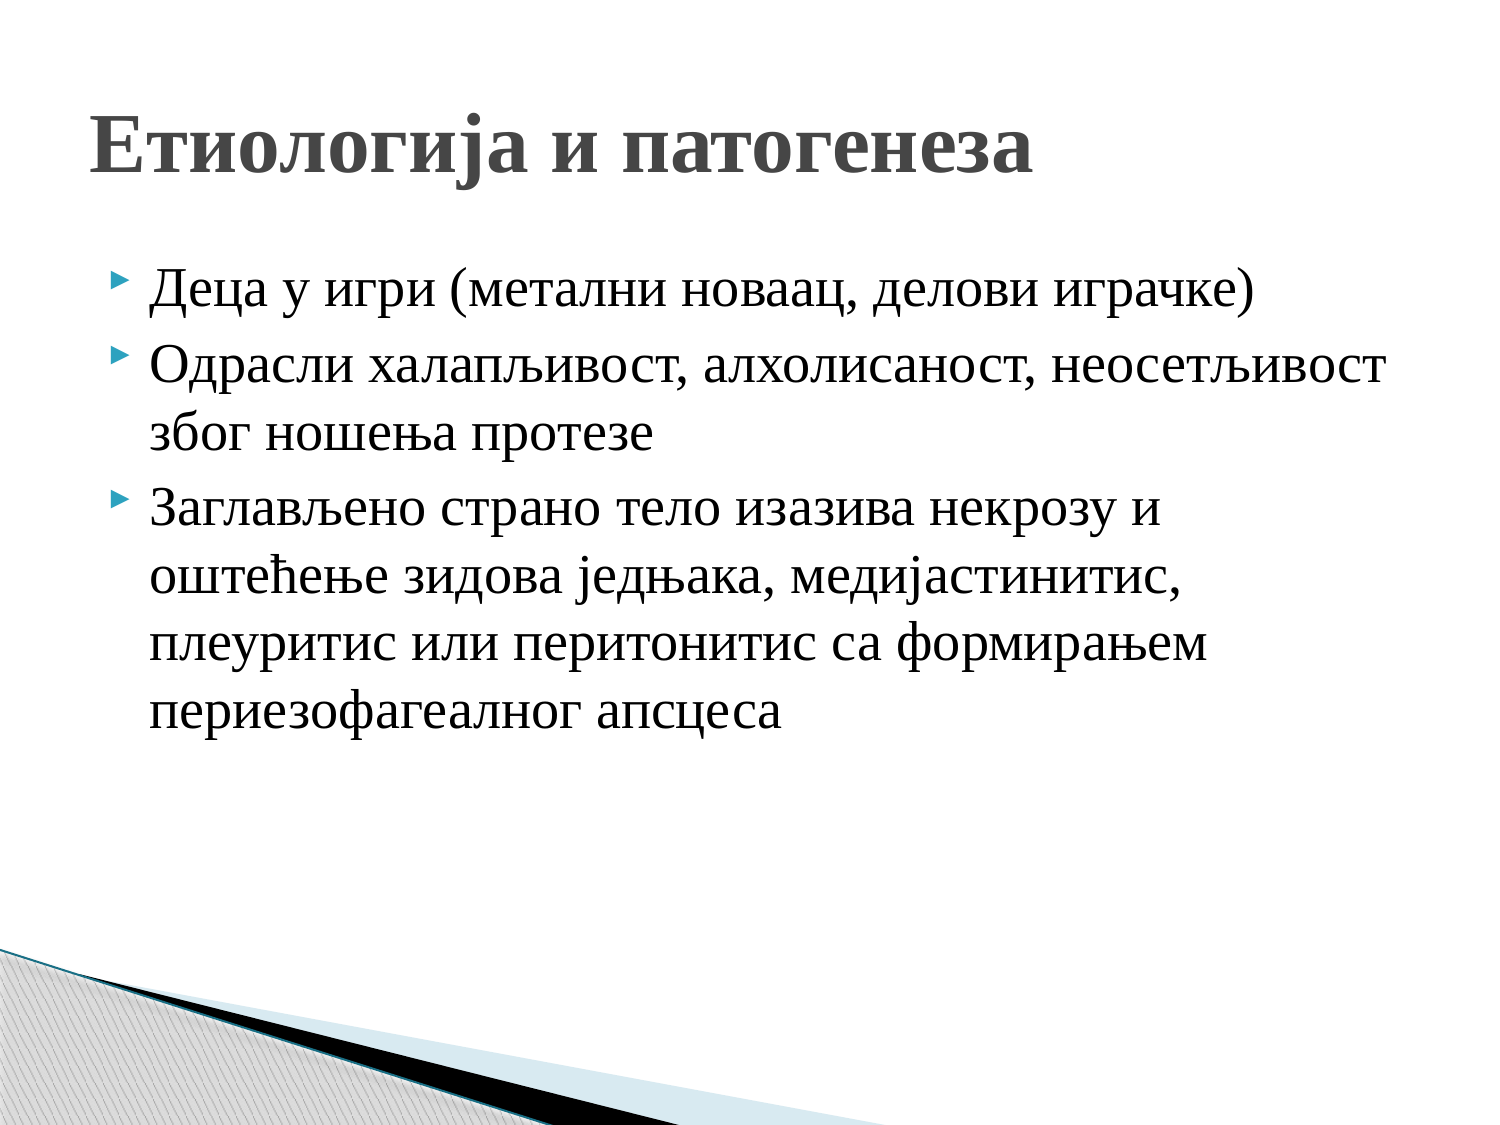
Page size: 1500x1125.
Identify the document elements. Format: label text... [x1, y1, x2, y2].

list Деца у игри (метални новаац, делови играчке) Одрасли халапљивост, алхолисаност, неосетљивост због ношења протезе Заглављено страно тело изазива некрозу и оштећење зидова једњака, медијастинитис, плеуритис или перитонитис са формирањем периезофагеалног апсцеса [75, 243, 1425, 986]
title Етиологија и патогенеза [75, 45, 1425, 233]
